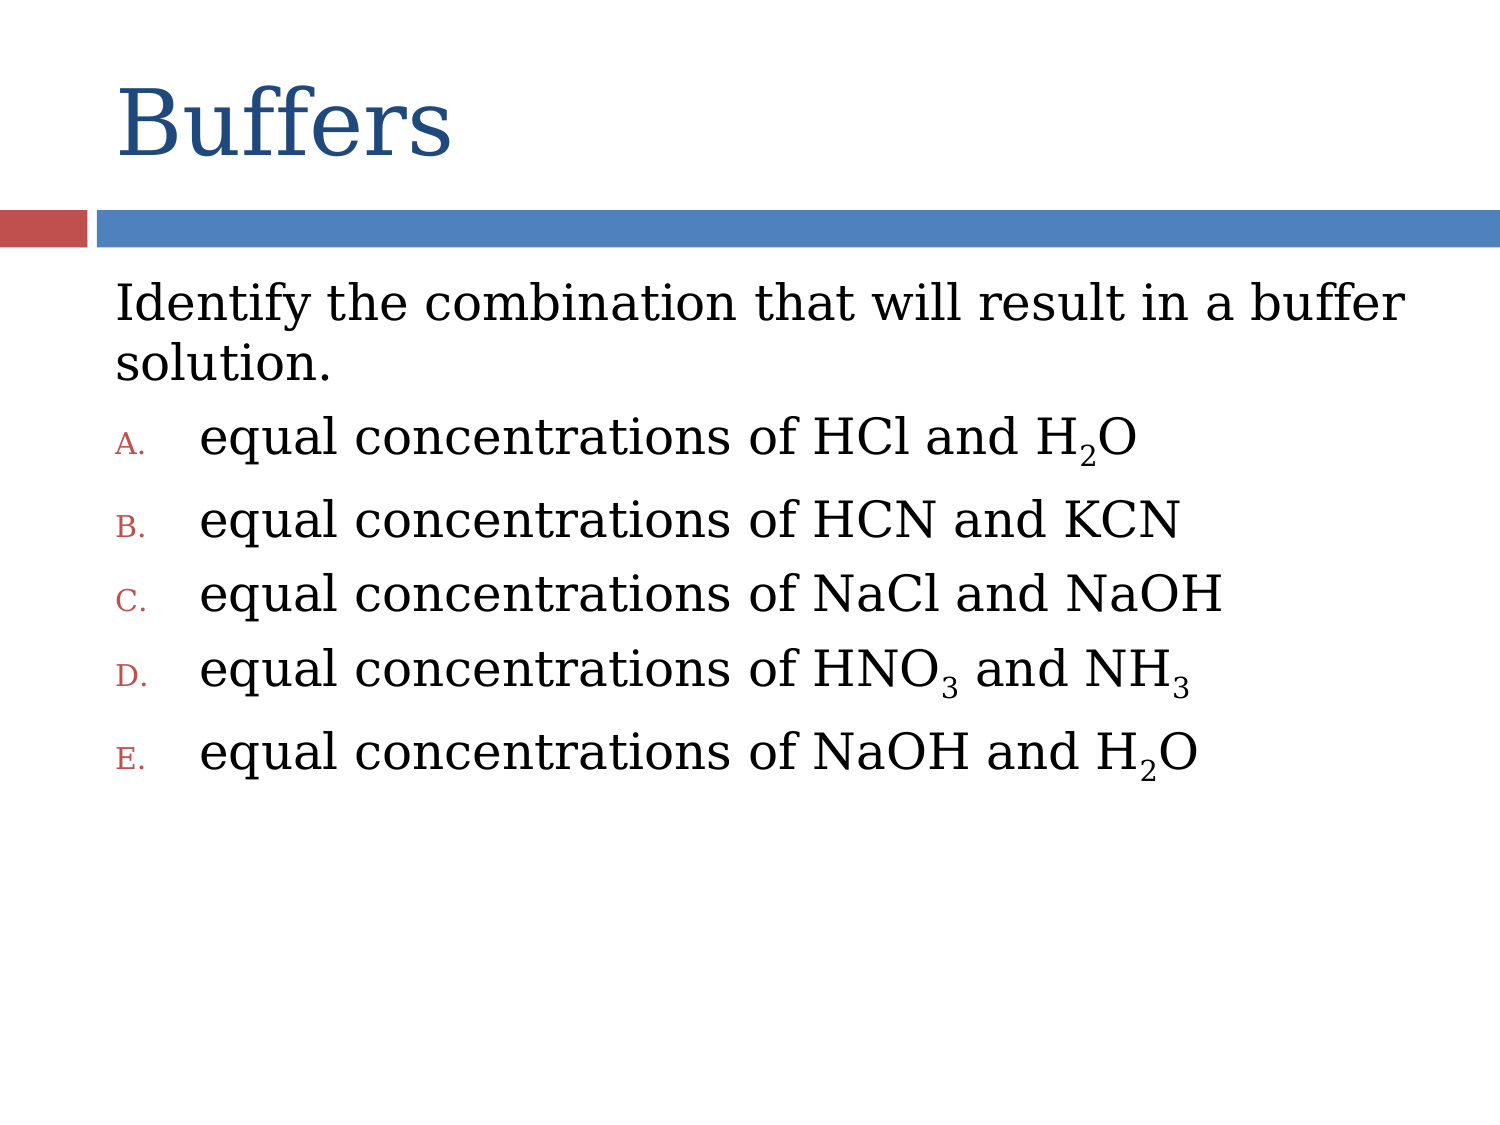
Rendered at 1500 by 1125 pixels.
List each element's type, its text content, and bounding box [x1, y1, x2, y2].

list Identify the combination that will result in a buffer solution. equal concentrations of HCl and H2O equal concentrations of HCN and KCN equal concentrations of NaCl and NaOH equal concentrations of HNO3 and NH3 equal concentrations of NaOH and H2O [100, 262, 1438, 1000]
title Buffers [100, 37, 1438, 200]
